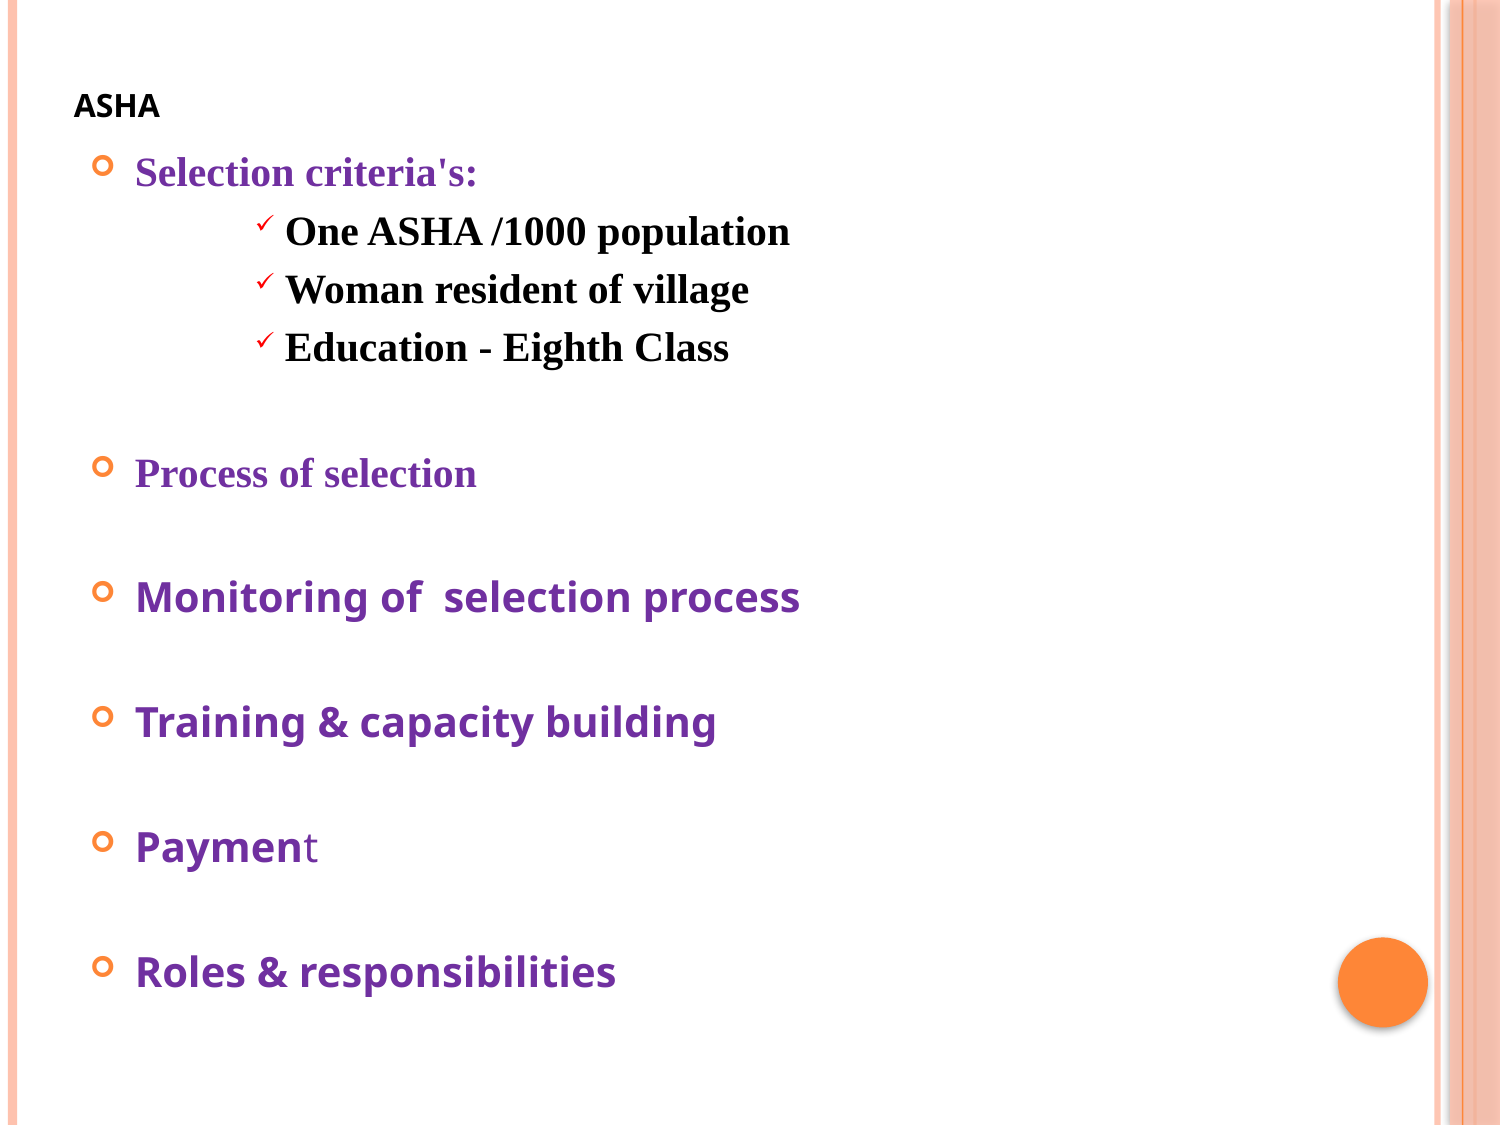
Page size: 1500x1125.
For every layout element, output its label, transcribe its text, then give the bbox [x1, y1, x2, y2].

title ASHA [50, 75, 1275, 171]
list Selection criteria's: One ASHA /1000 population Woman resident of village Education - Eighth Class Process of selection Monitoring of selection process Training & capacity building Payment Roles & responsibilities [75, 137, 1300, 1063]
